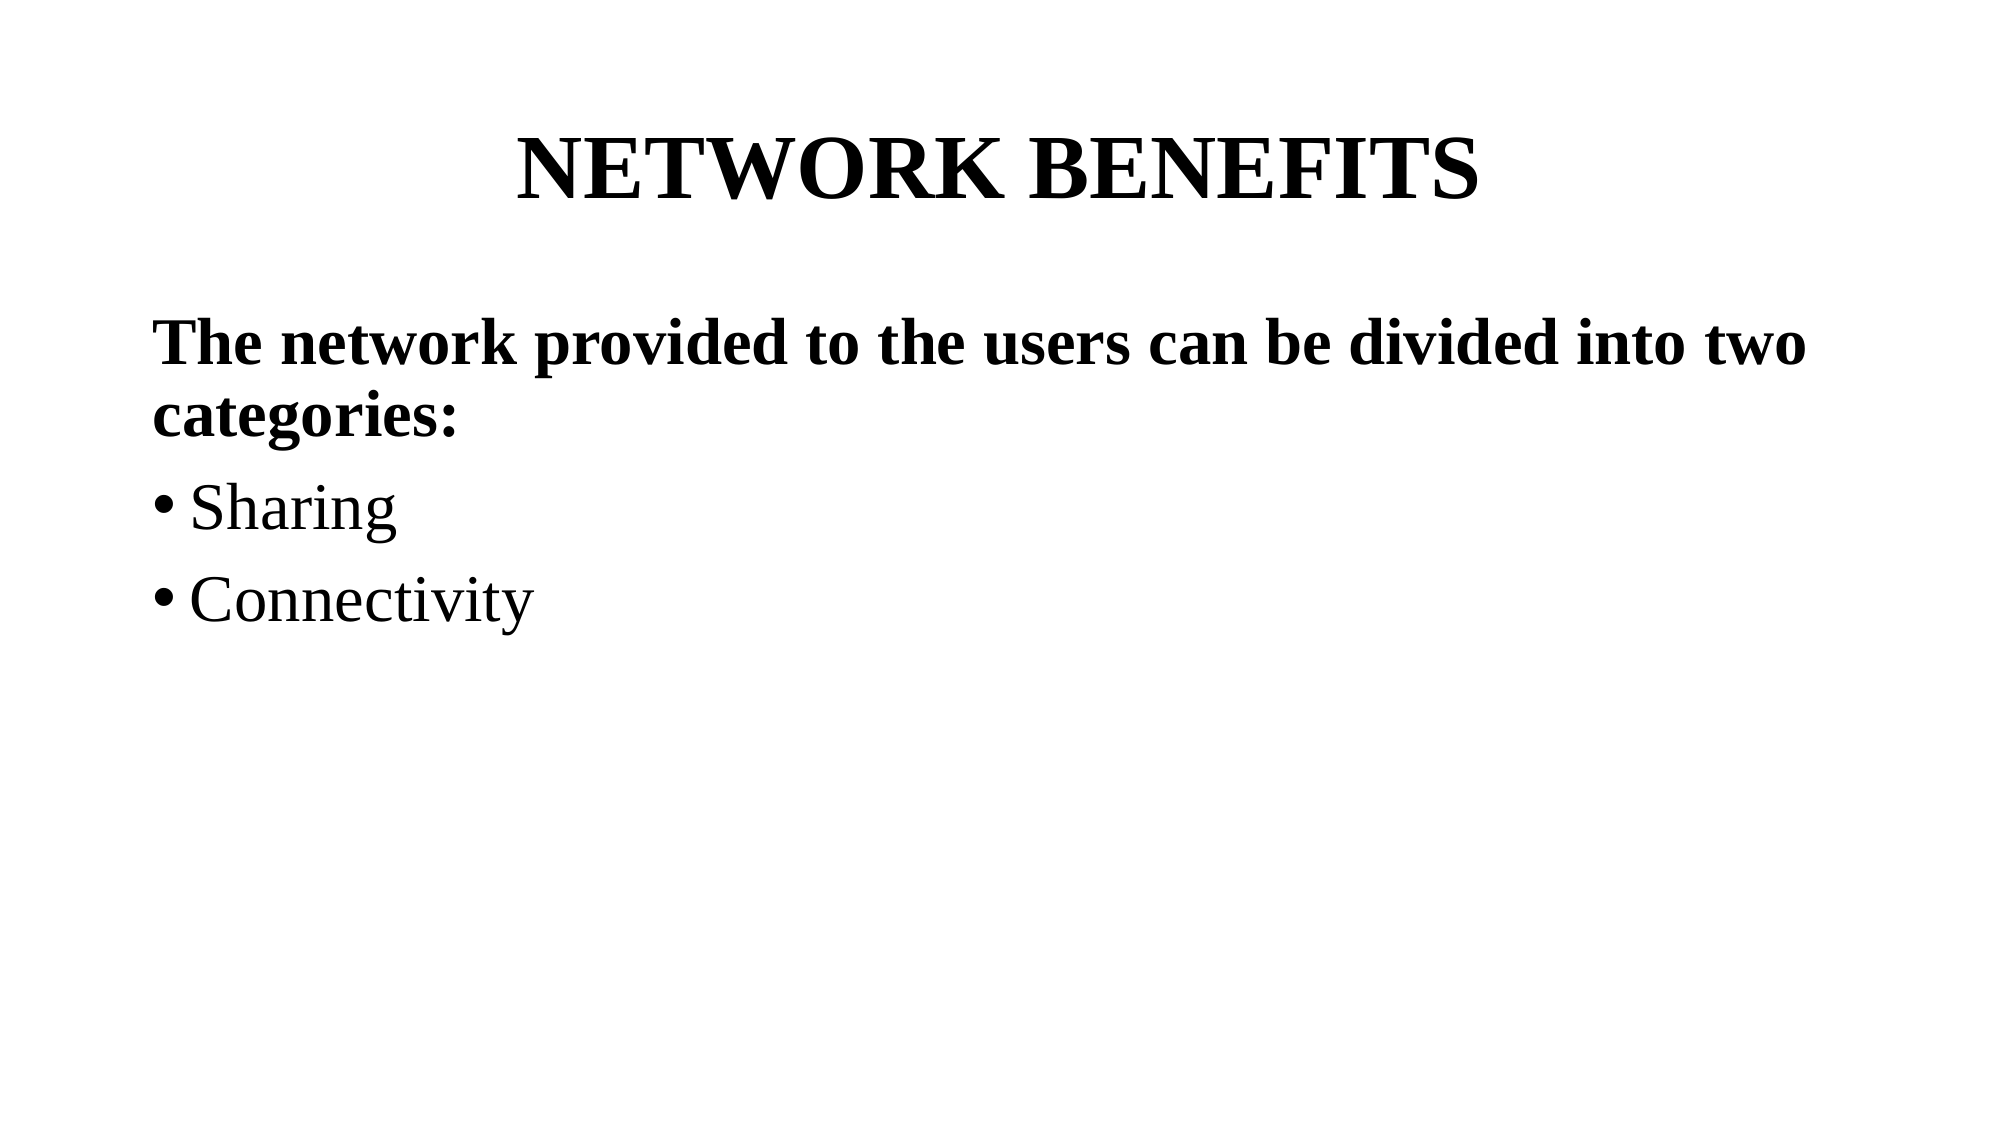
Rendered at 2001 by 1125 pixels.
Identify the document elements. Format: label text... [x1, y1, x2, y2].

list The network provided to the users can be divided into two categories: Sharing Connectivity [137, 299, 1863, 1014]
title NETWORK BENEFITS [137, 59, 1863, 278]
